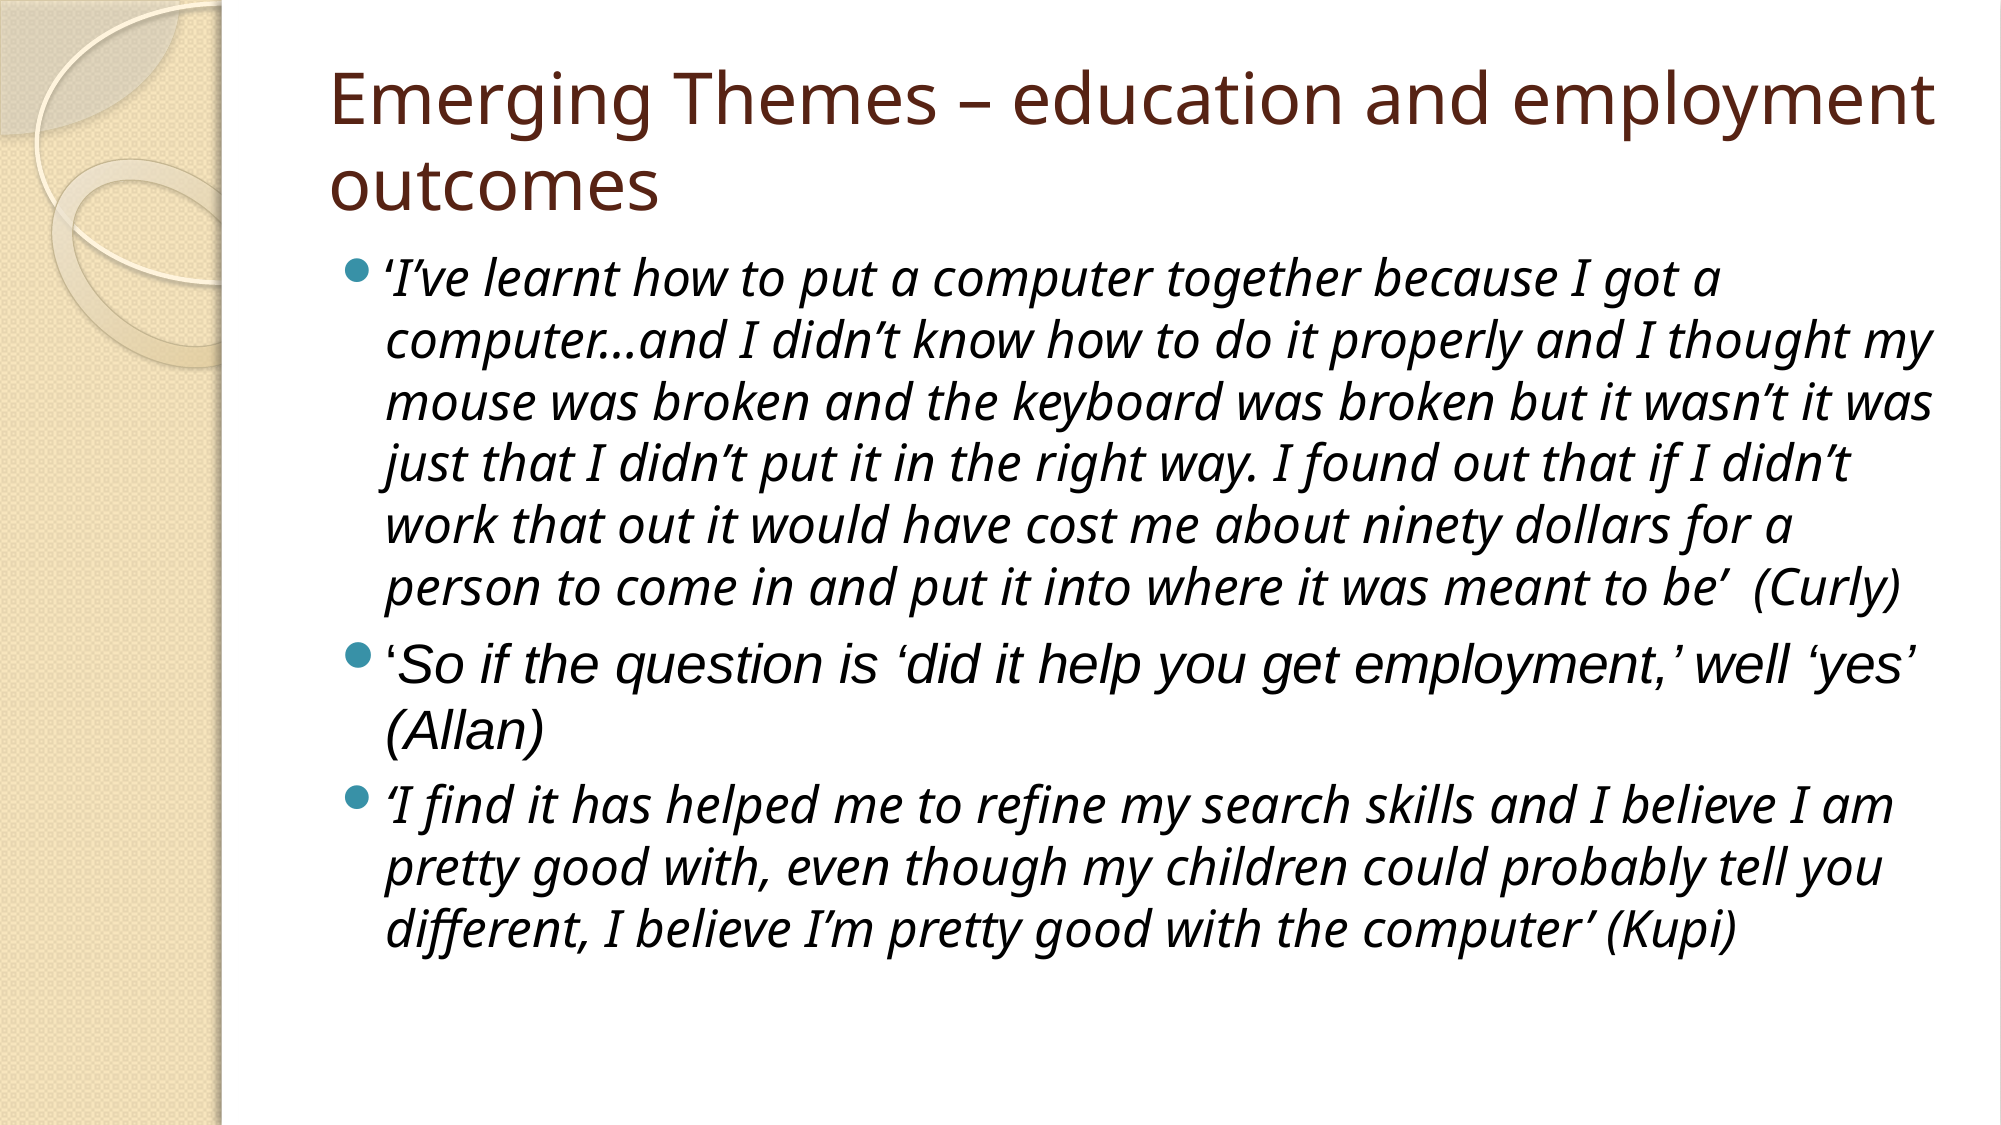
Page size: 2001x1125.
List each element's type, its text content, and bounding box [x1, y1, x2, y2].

title Emerging Themes – education and employment outcomes [313, 45, 1954, 233]
list ‘I’ve learnt how to put a computer together because I got a computer…and I didn’t know how to do it properly and I thought my mouse was broken and the keyboard was broken but it wasn’t it was just that I didn’t put it in the right way. I found out that if I didn’t work that out it would have cost me about ninety dollars for a person to come in and put it into where it was meant to be’ (Curly) ‘So if the question is ‘did it help you get employment,’ well ‘yes’ (Allan) ‘I find it has helped me to refine my search skills and I believe I am pretty good with, even though my children could probably tell you different, I believe I’m pretty good with the computer’ (Kupi) [313, 237, 1954, 1025]
